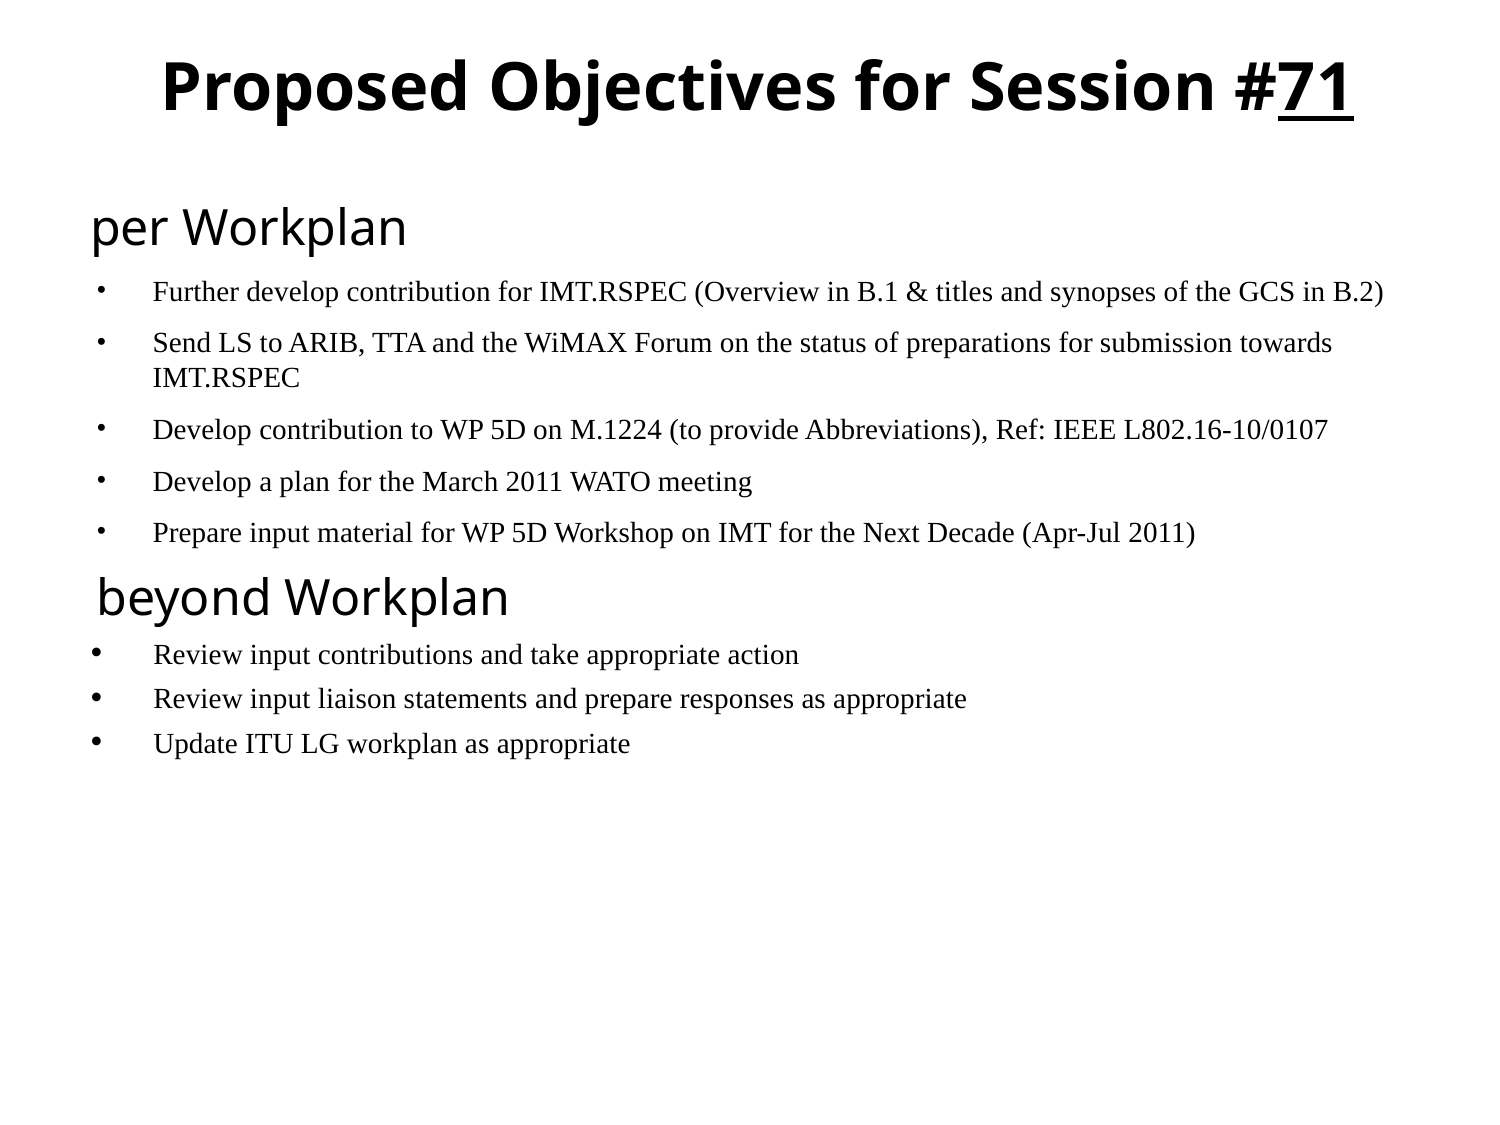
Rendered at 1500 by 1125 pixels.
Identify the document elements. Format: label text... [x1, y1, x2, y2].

title Proposed Objectives for Session #71 [75, 36, 1425, 152]
list per Workplan Further develop contribution for IMT.RSPEC (Overview in B.1 & titles and synopses of the GCS in B.2) Send LS to ARIB, TTA and the WiMAX Forum on the status of preparations for submission towards IMT.RSPEC Develop contribution to WP 5D on M.1224 (to provide Abbreviations), Ref: IEEE L802.16-10/0107 Develop a plan for the March 2011 WATO meeting Prepare input material for WP 5D Workshop on IMT for the Next Decade (Apr-Jul 2011) beyond Workplan Review input contributions and take appropriate action Review input liaison statements and prepare responses as appropriate Update ITU LG workplan as appropriate [75, 200, 1425, 1063]
